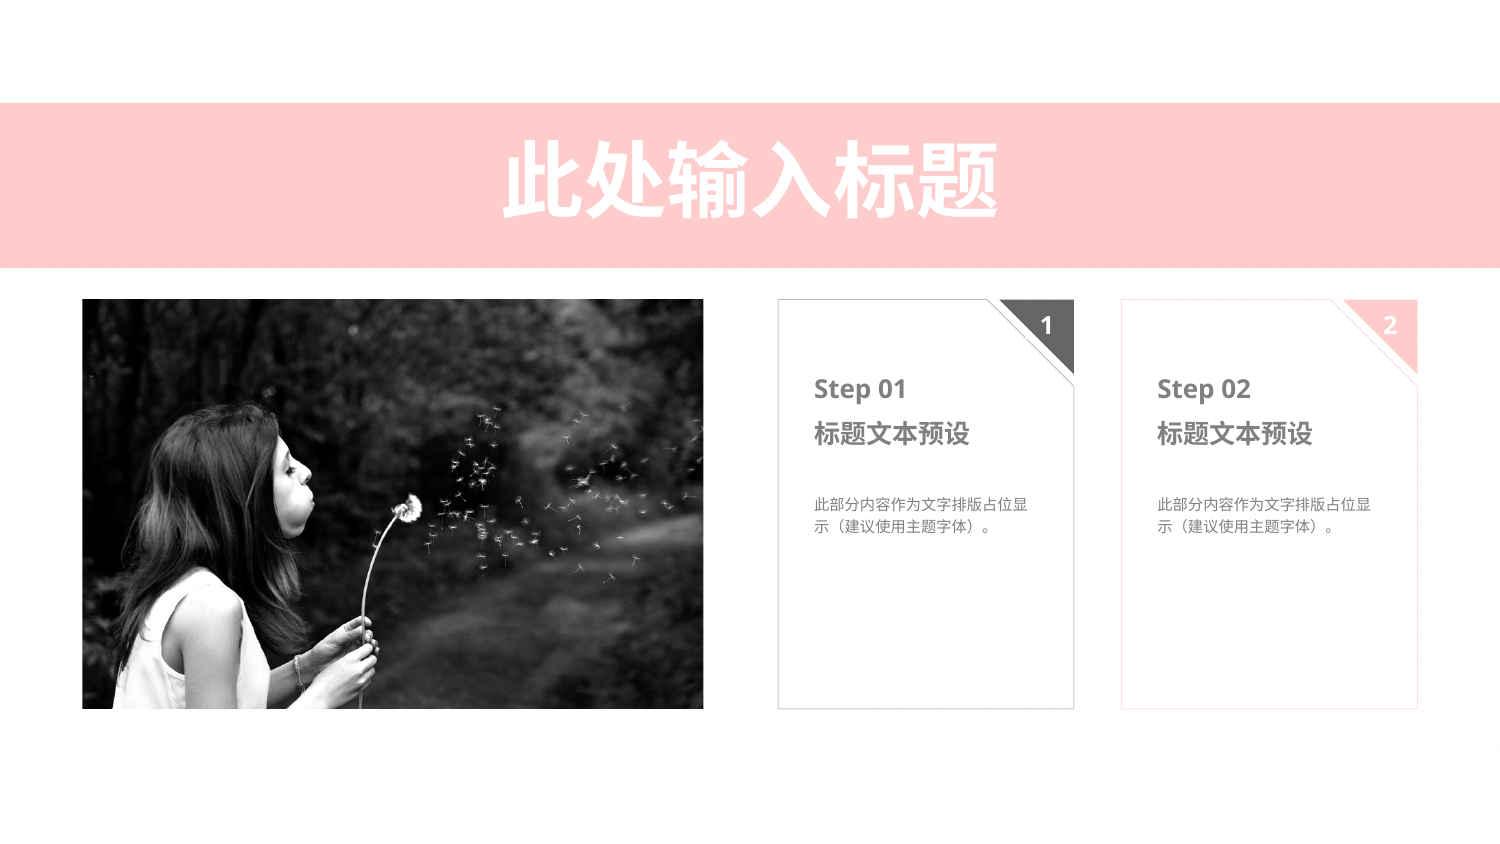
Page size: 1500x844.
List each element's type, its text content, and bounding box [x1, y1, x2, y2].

text_box [0, 101, 1500, 270]
text_box 此处输入标题 [419, 120, 1081, 251]
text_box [82, 299, 1418, 710]
